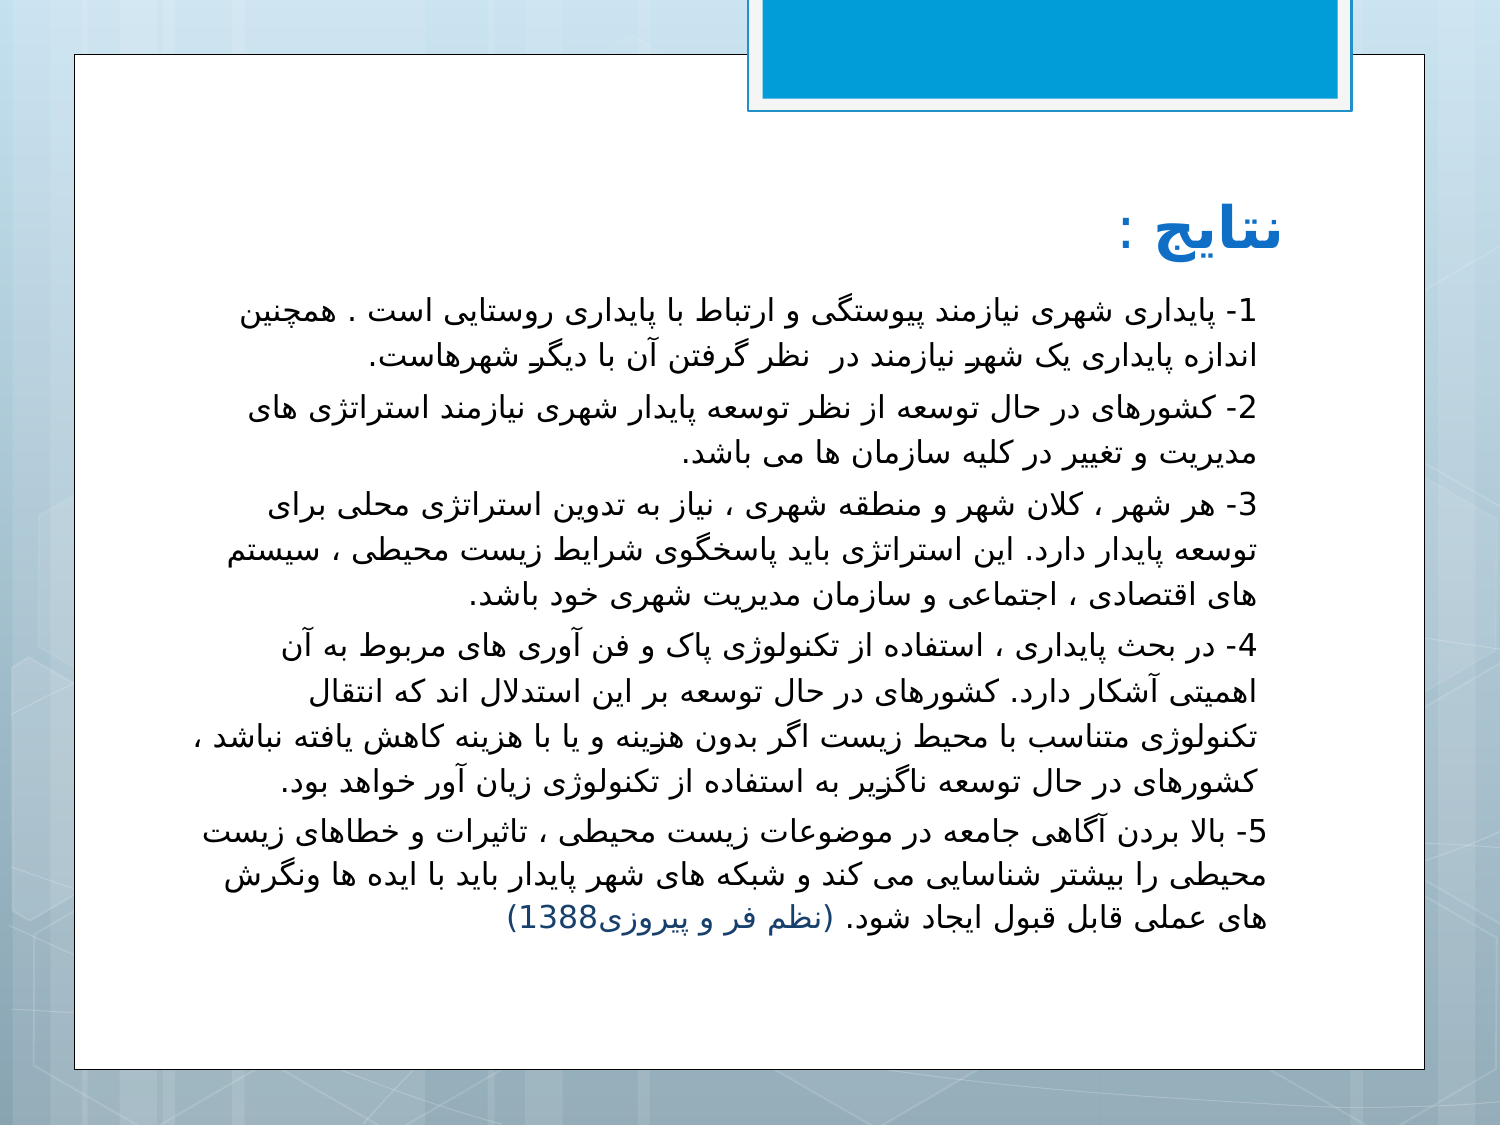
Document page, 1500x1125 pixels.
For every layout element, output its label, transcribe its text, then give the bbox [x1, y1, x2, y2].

list 1- پایداری شهری نیازمند پیوستگی و ارتباط با پایداری روستایی است . همچنین اندازه پایداری یک شهر نیازمند در نظر گرفتن آن با دیگر شهرهاست. 2- کشورهای در حال توسعه از نظر توسعه پایدار شهری نیازمند استراتژی های مدیریت و تغییر در کلیه سازمان ها می باشد. 3- هر شهر ، کلان شهر و منطقه شهری ، نیاز به تدوین استراتژی محلی برای توسعه پایدار دارد. این استراتژی باید پاسخگوی شرایط زیست محیطی ، سیستم های اقتصادی ، اجتماعی و سازمان مدیریت شهری خود باشد. 4- در بحث پایداری ، استفاده از تکنولوژی پاک و فن آوری های مربوط به آن اهمیتی آشکار دارد. کشورهای در حال توسعه بر این استدلال اند که انتقال تکنولوژی متناسب با محیط زیست اگر بدون هزینه و یا با هزینه کاهش یافته نباشد ، کشورهای در حال توسعه ناگزیر به استفاده از تکنولوژی زیان آور خواهد بود. 5- بالا بردن آگاهی جامعه در موضوعات زیست محیطی ، تاثیرات و خطاهای زیست محیطی را بیشتر شناسایی می کند و شبکه های شهر پایدار باید با ایده ها ونگرش های عملی قابل قبول ایجاد شود. (نظم فر و پیروزی1388) [171, 275, 1283, 957]
title نتایج : [171, 168, 1300, 338]
